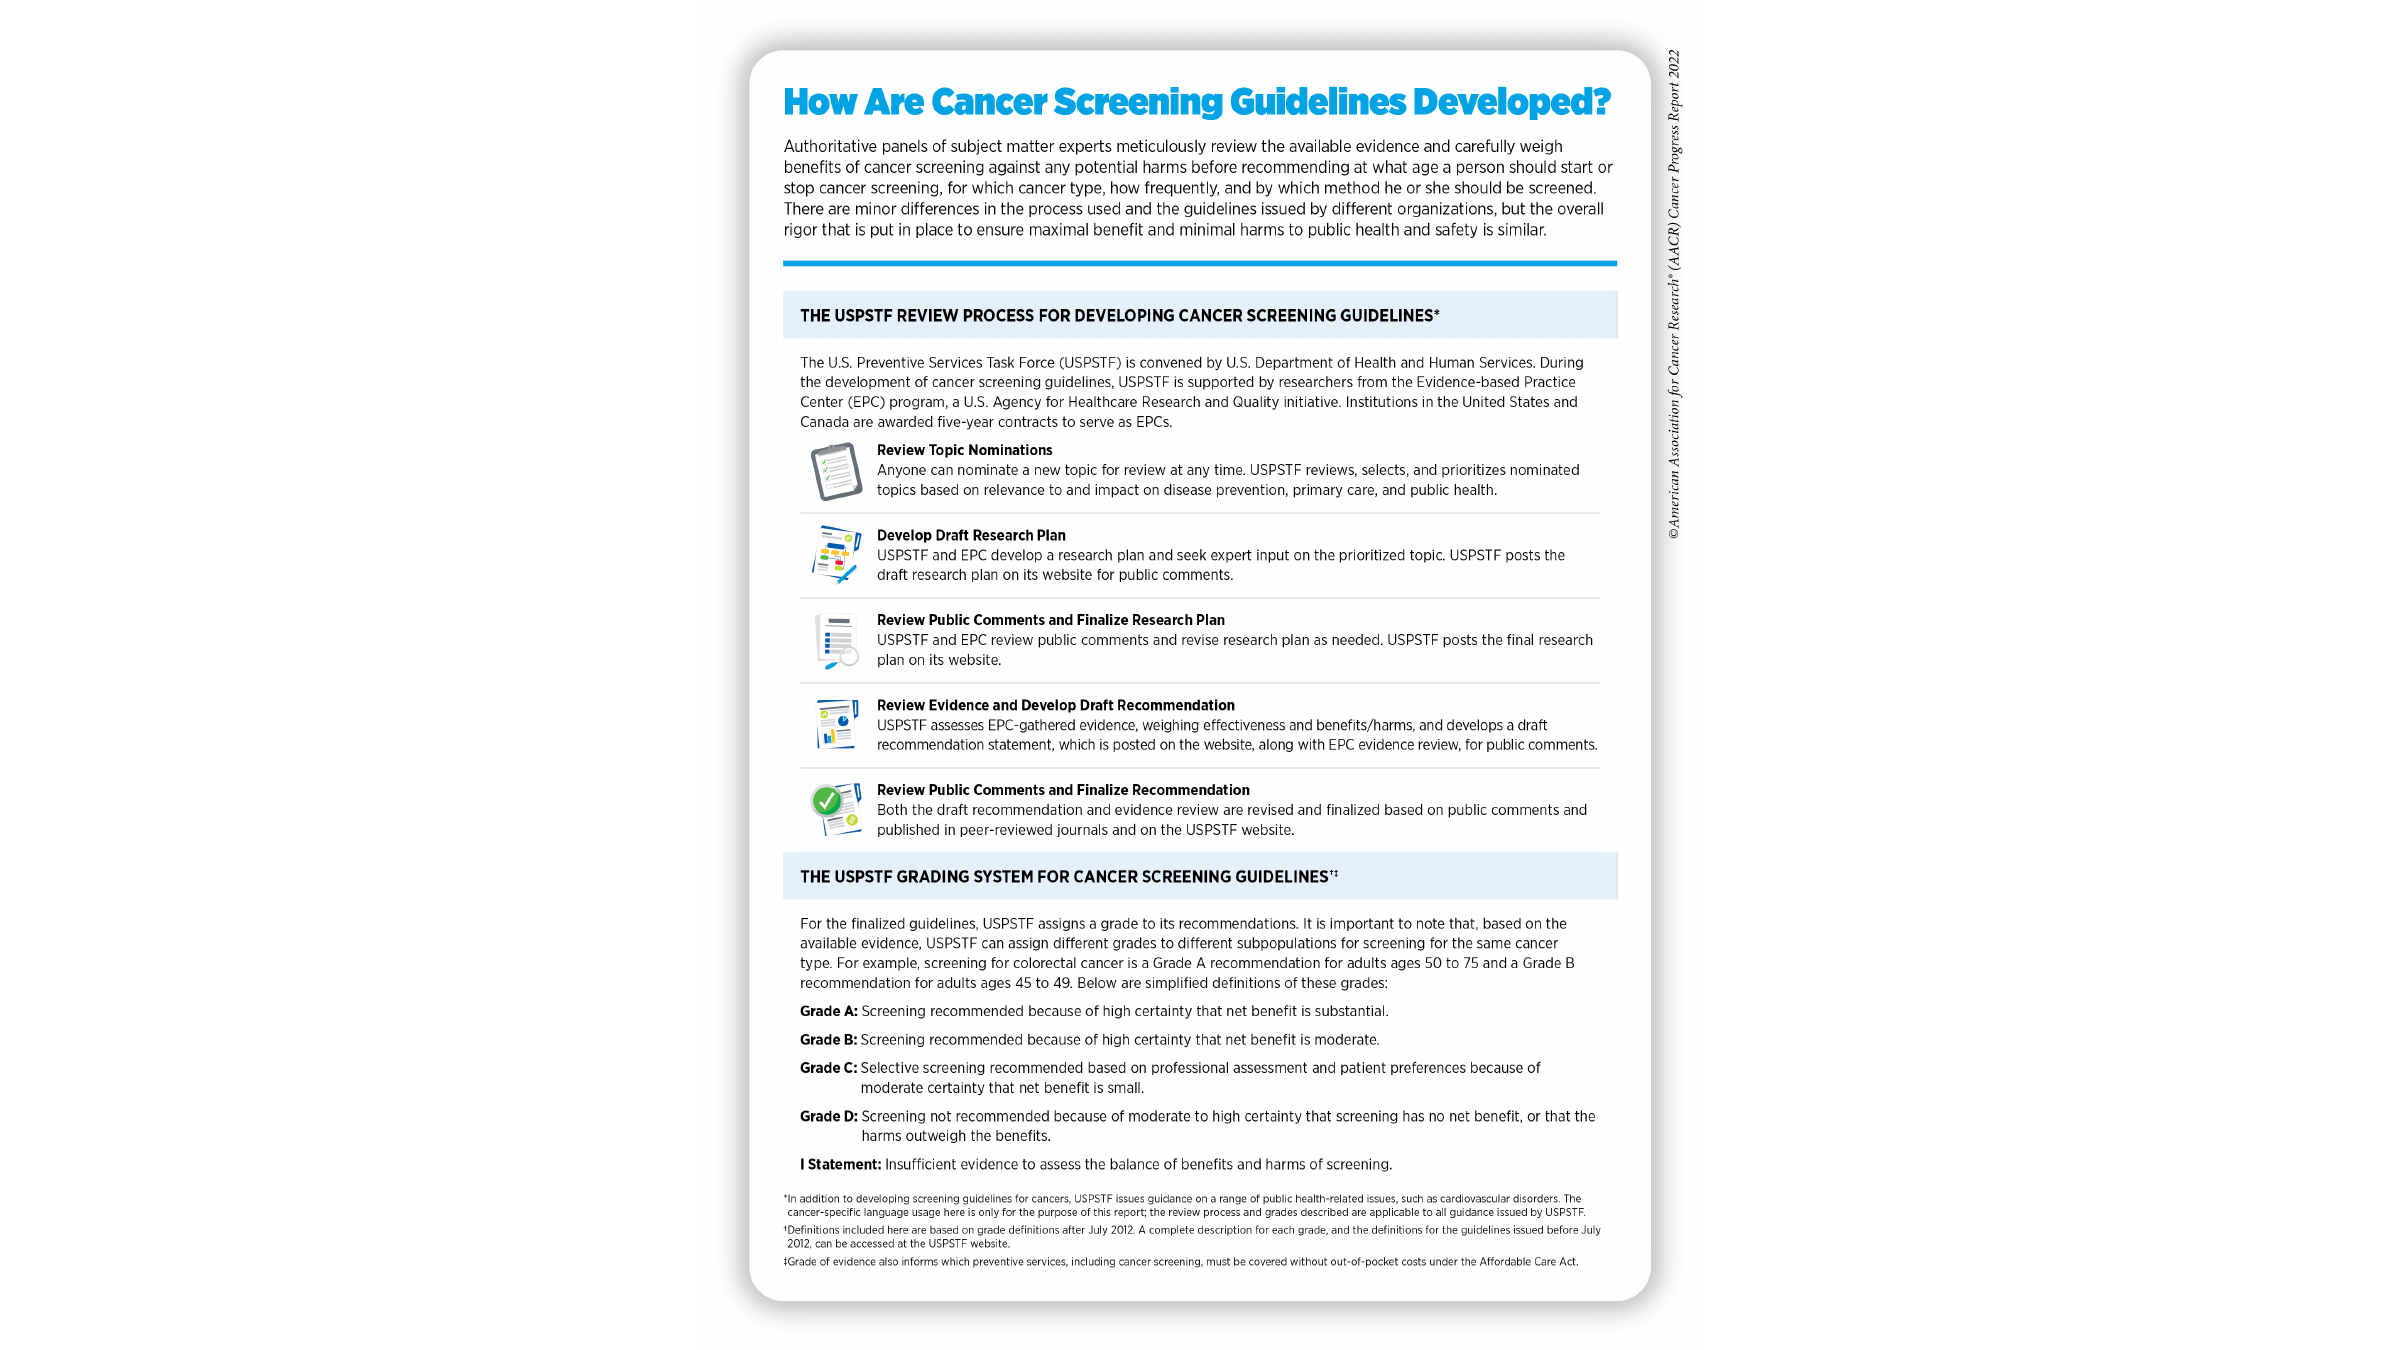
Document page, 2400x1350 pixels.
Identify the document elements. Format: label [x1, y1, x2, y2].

picture [698, 0, 1702, 1350]
